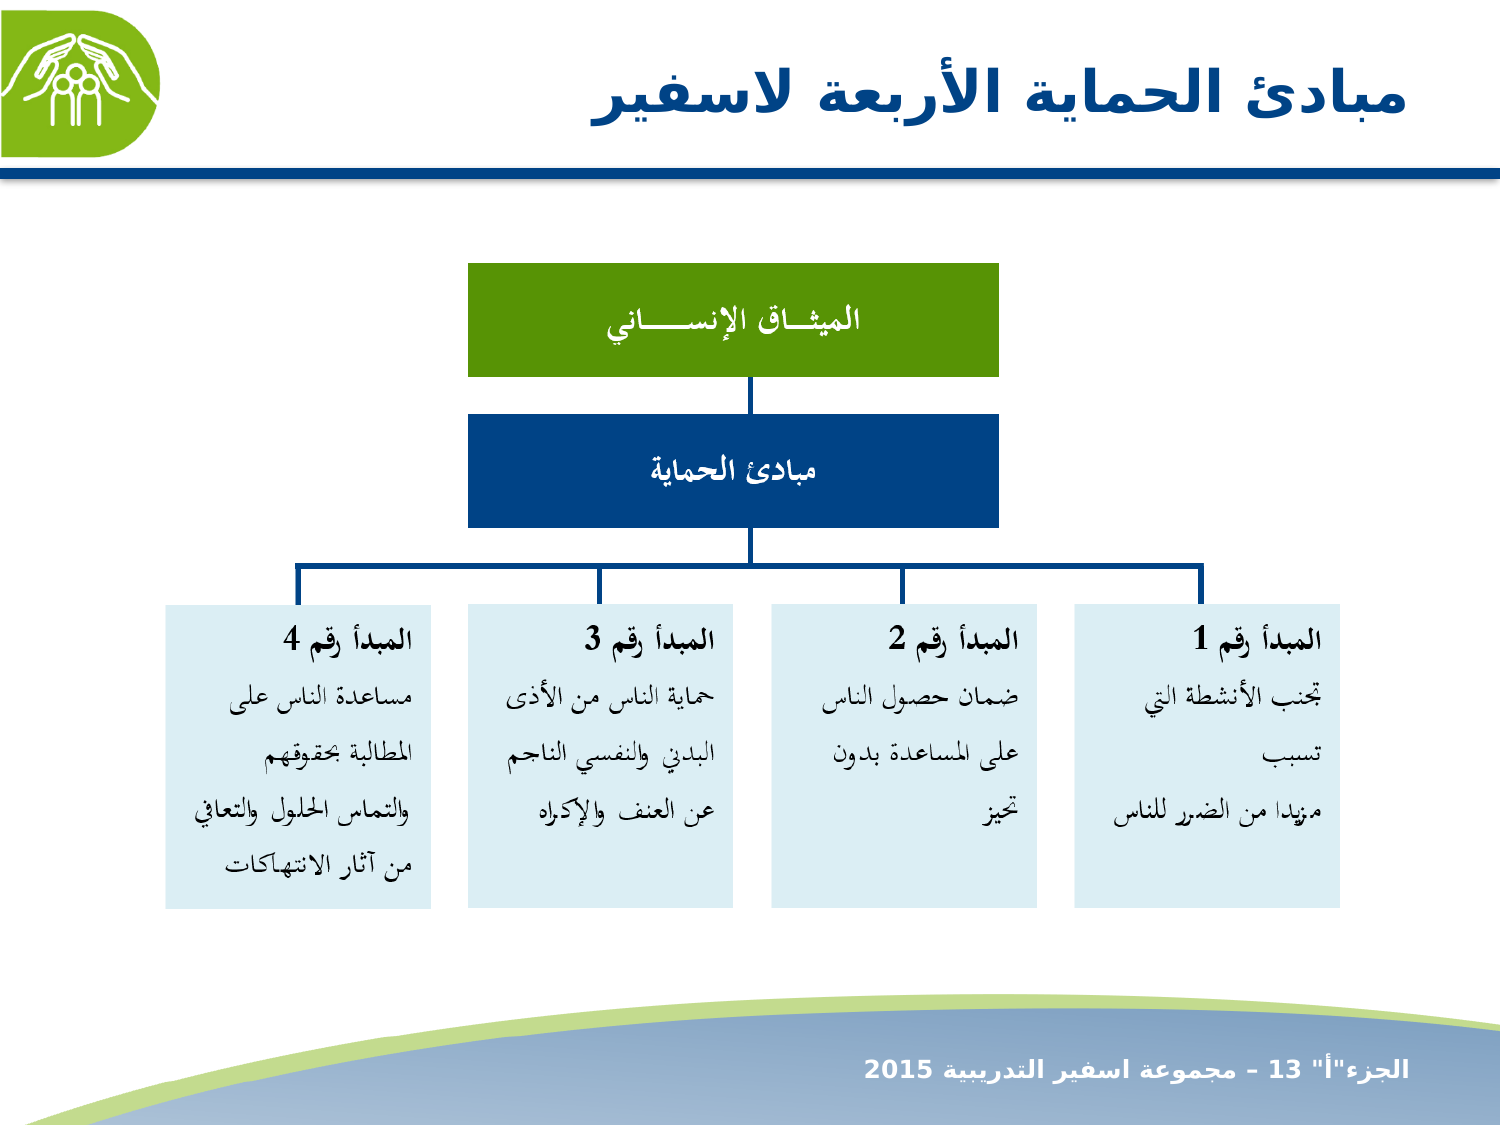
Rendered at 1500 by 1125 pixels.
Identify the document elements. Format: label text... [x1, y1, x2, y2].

picture [157, 256, 1343, 913]
picture [0, 992, 1500, 1125]
picture [0, 9, 75, 158]
footer الجزء"أ" 13 – مجموعة اسفير التدريبية 2015 [679, 1038, 1425, 1099]
title مبادئ الحماية الأربعة لاسفير [75, 0, 1425, 178]
